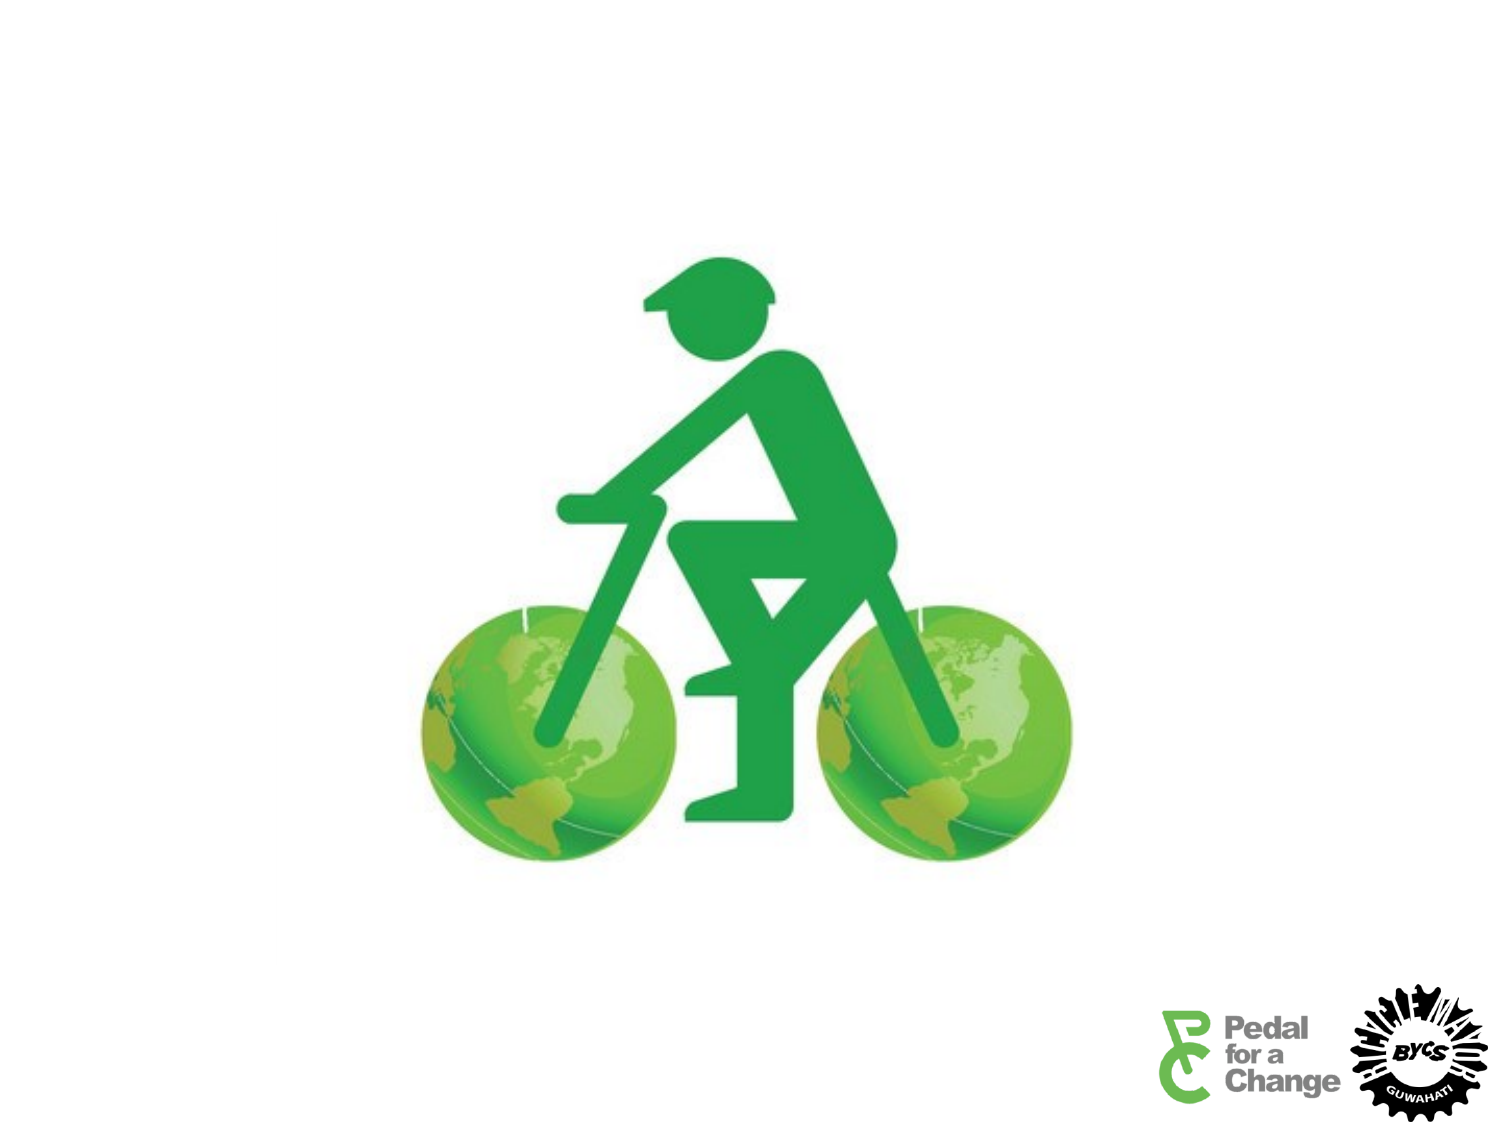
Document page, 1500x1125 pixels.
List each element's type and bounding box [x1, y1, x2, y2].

picture [274, 212, 1236, 965]
picture [1147, 984, 1488, 1123]
